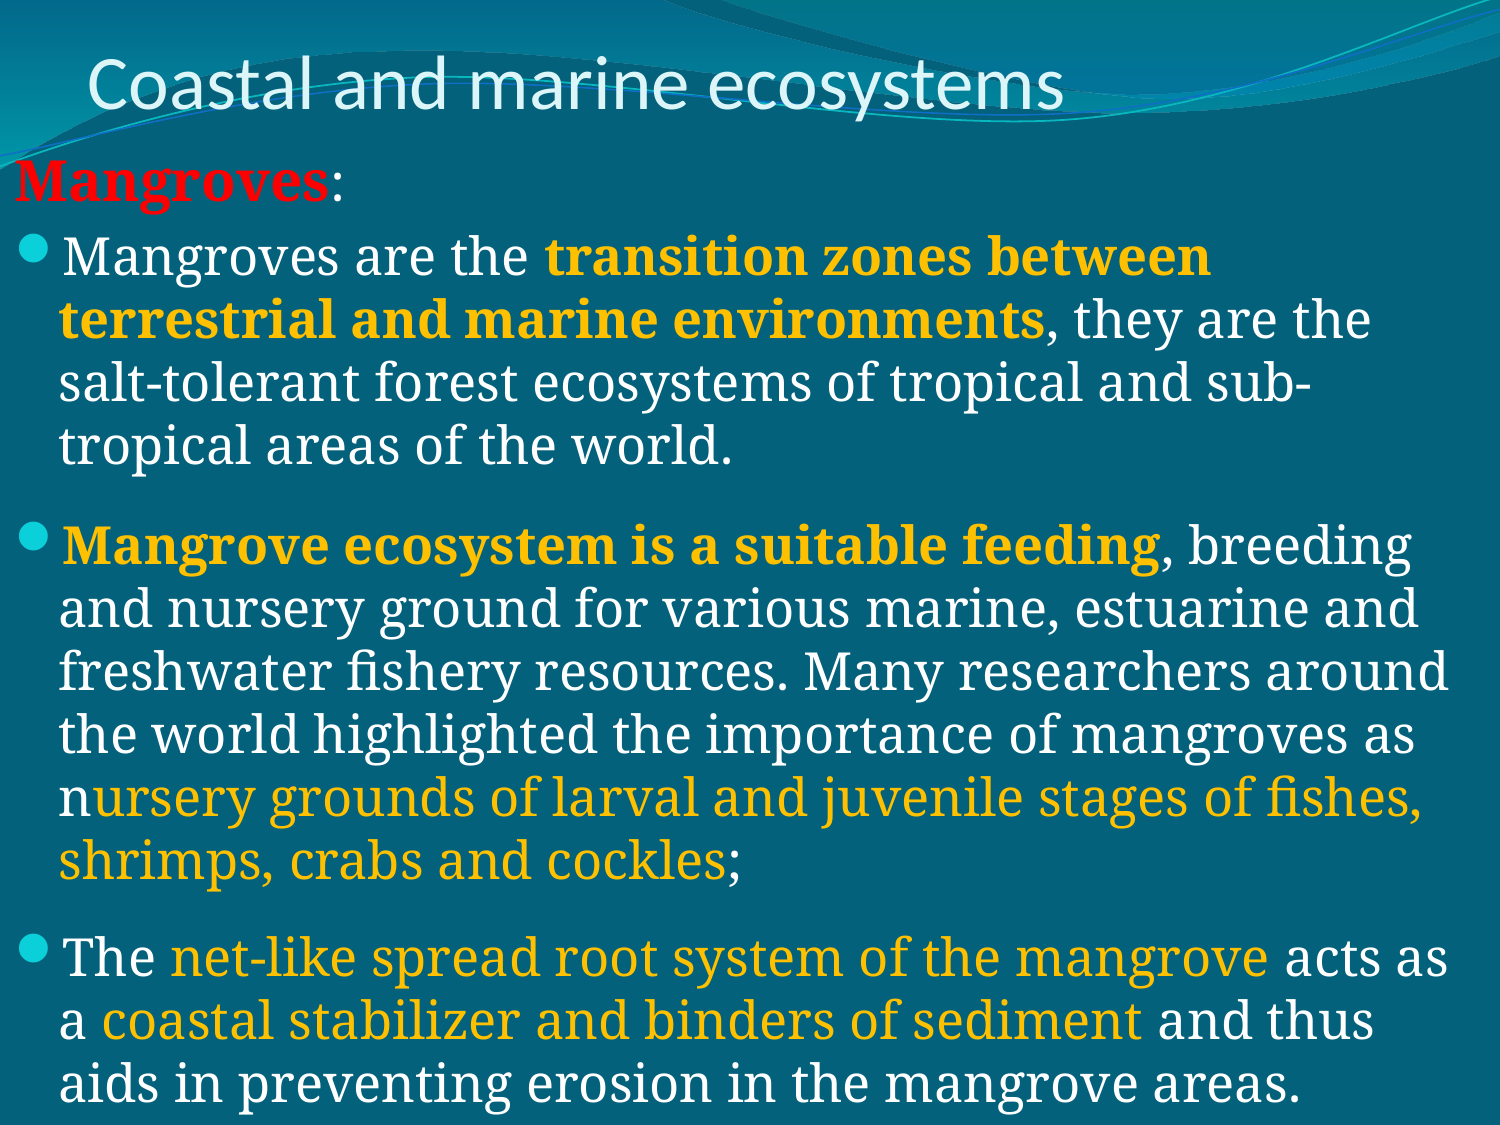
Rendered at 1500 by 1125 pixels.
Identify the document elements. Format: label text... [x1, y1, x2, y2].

title Coastal and marine ecosystems [87, 24, 1438, 125]
list Mangroves: Mangroves are the transition zones between terrestrial and marine environments, they are the salt-tolerant forest ecosystems of tropical and sub-tropical areas of the world. Mangrove ecosystem is a suitable feeding, breeding and nursery ground for various marine, estuarine and freshwater fishery resources. Many researchers around the world highlighted the importance of mangroves as nursery grounds of larval and juvenile stages of fishes, shrimps, crabs and cockles; The net-like spread root system of the mangrove acts as a coastal stabilizer and binders of sediment and thus aids in preventing erosion in the mangrove areas. [0, 137, 1500, 1125]
